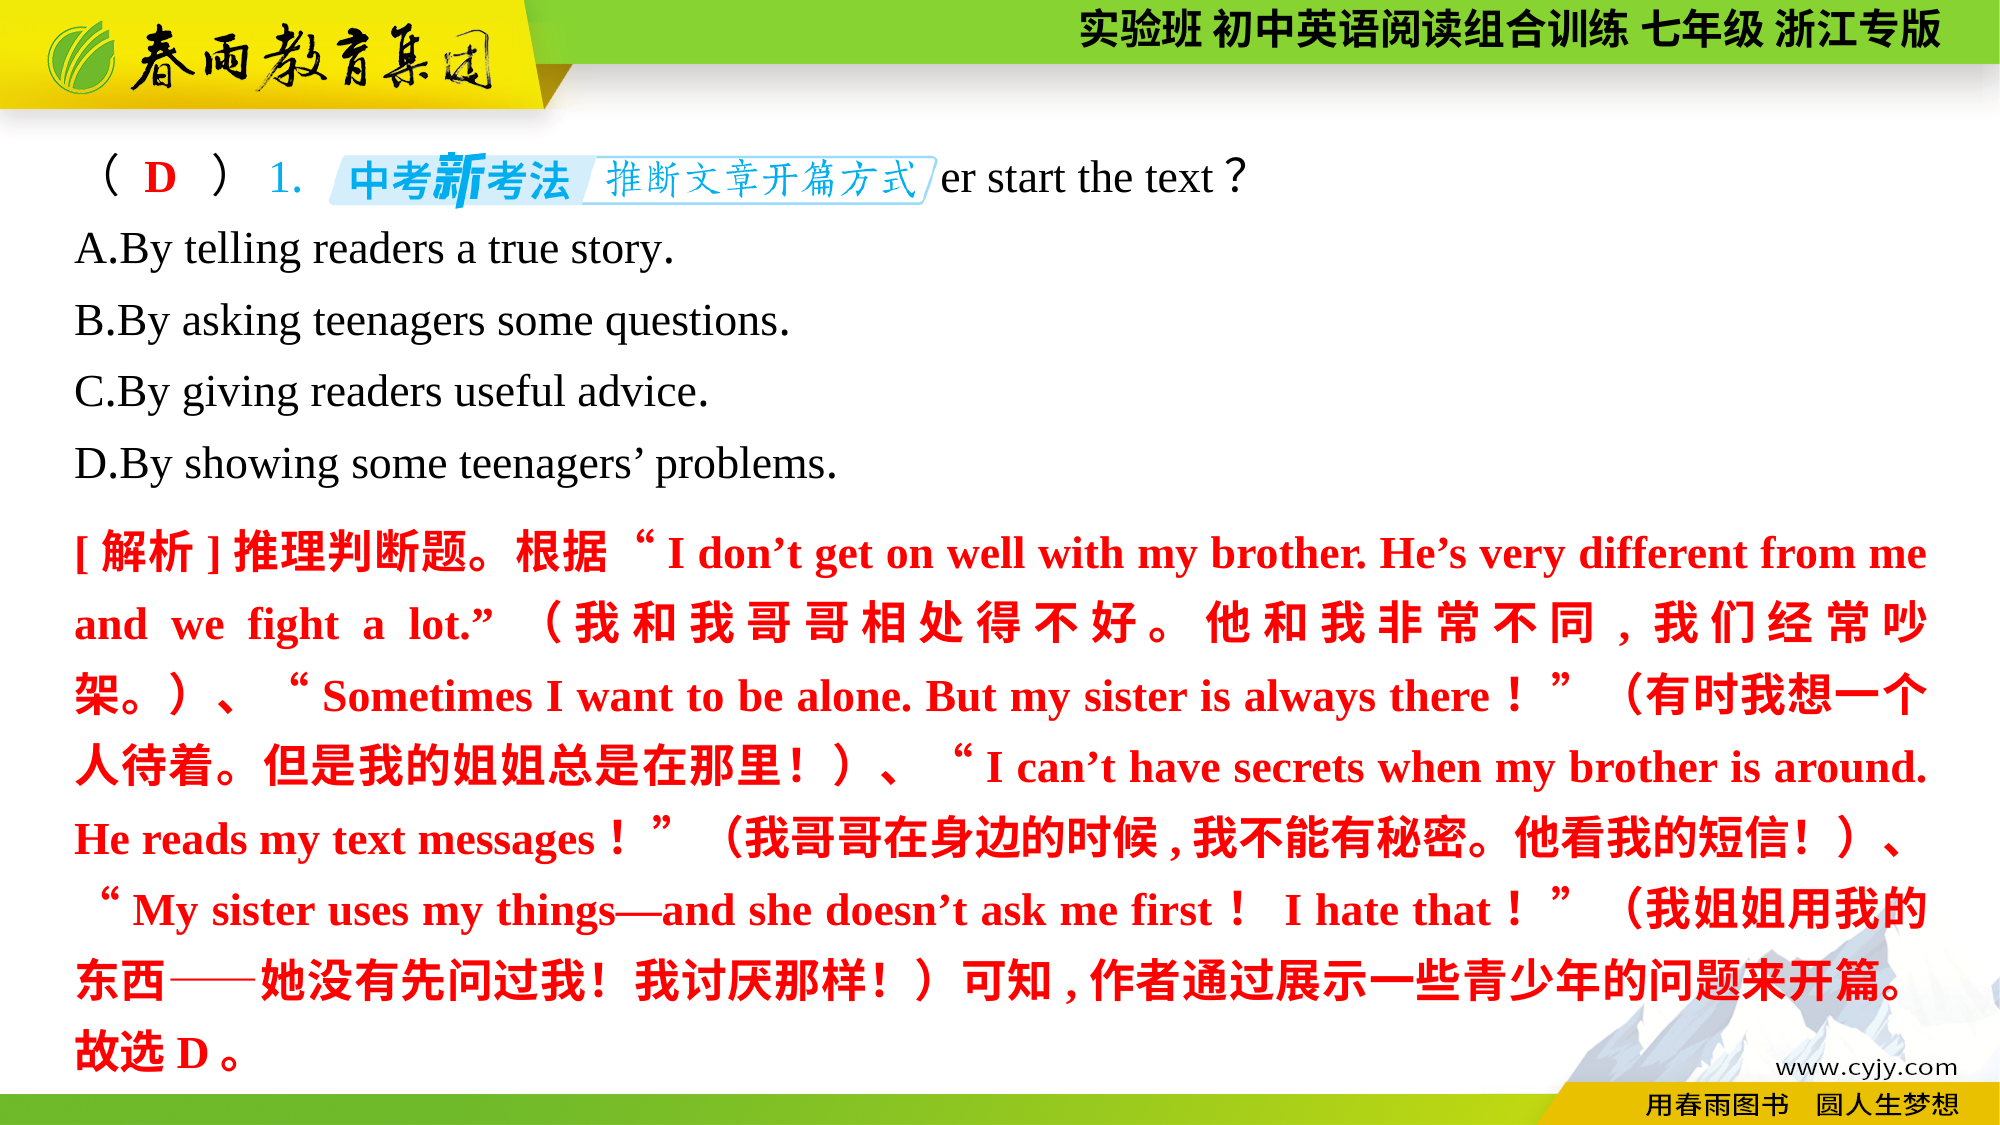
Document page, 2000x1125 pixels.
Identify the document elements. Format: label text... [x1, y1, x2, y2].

text_box D [129, 122, 193, 209]
picture [0, 0, 2000, 1125]
text_box [解析]推理判断题。根据“I don’t get on well with my brother. He’s very different from me and we fight a lot.”（我和我哥哥相处得不好。他和我非常不同,我们经常吵架。）、“Sometimes I want to be alone. But my sister is always there！”（有时我想一个人待着。但是我的姐姐总是在那里！）、“I can’t have secrets when my brother is around. He reads my text messages！”（我哥哥在身边的时候,我不能有秘密。他看我的短信！）、“My sister uses my things—and she doesn’t ask me first！I hate that！”（我姐姐用我的东西——她没有先问过我！我讨厌那样！）可知,作者通过展示一些青少年的问题来开篇。故选D。 [59, 498, 1944, 1086]
list （ ）1. How does the writer start the text？ A.By telling readers a true story. B.By asking teenagers some questions. C.By giving readers useful advice. D.By showing some teenagers’ problems. [59, 122, 1944, 491]
